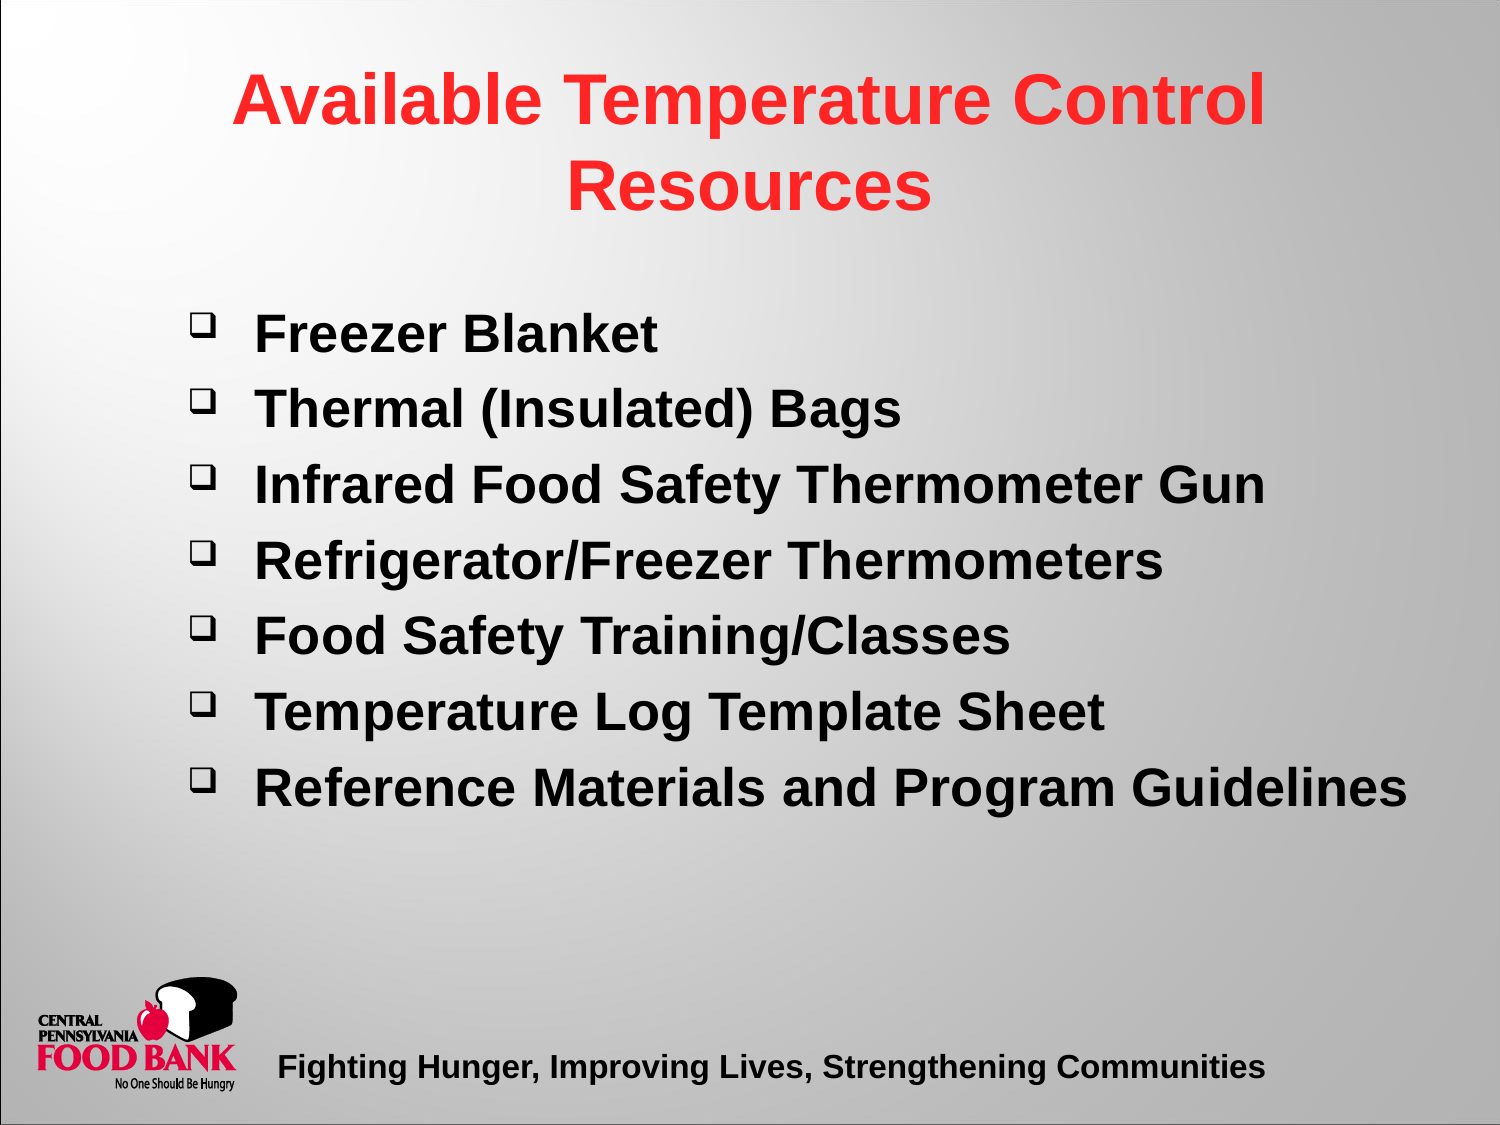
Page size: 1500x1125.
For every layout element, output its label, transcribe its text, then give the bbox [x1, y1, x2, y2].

list Freezer Blanket Thermal (Insulated) Bags Infrared Food Safety Thermometer Gun Refrigerator/Freezer Thermometers Food Safety Training/Classes Temperature Log Template Sheet Reference Materials and Program Guidelines [150, 290, 1429, 900]
title Available Temperature Control Resources [75, 45, 1425, 233]
text_box Fighting Hunger, Improving Lives, Strengthening Communities [282, 1037, 1338, 1093]
picture [0, 0, 1500, 1125]
